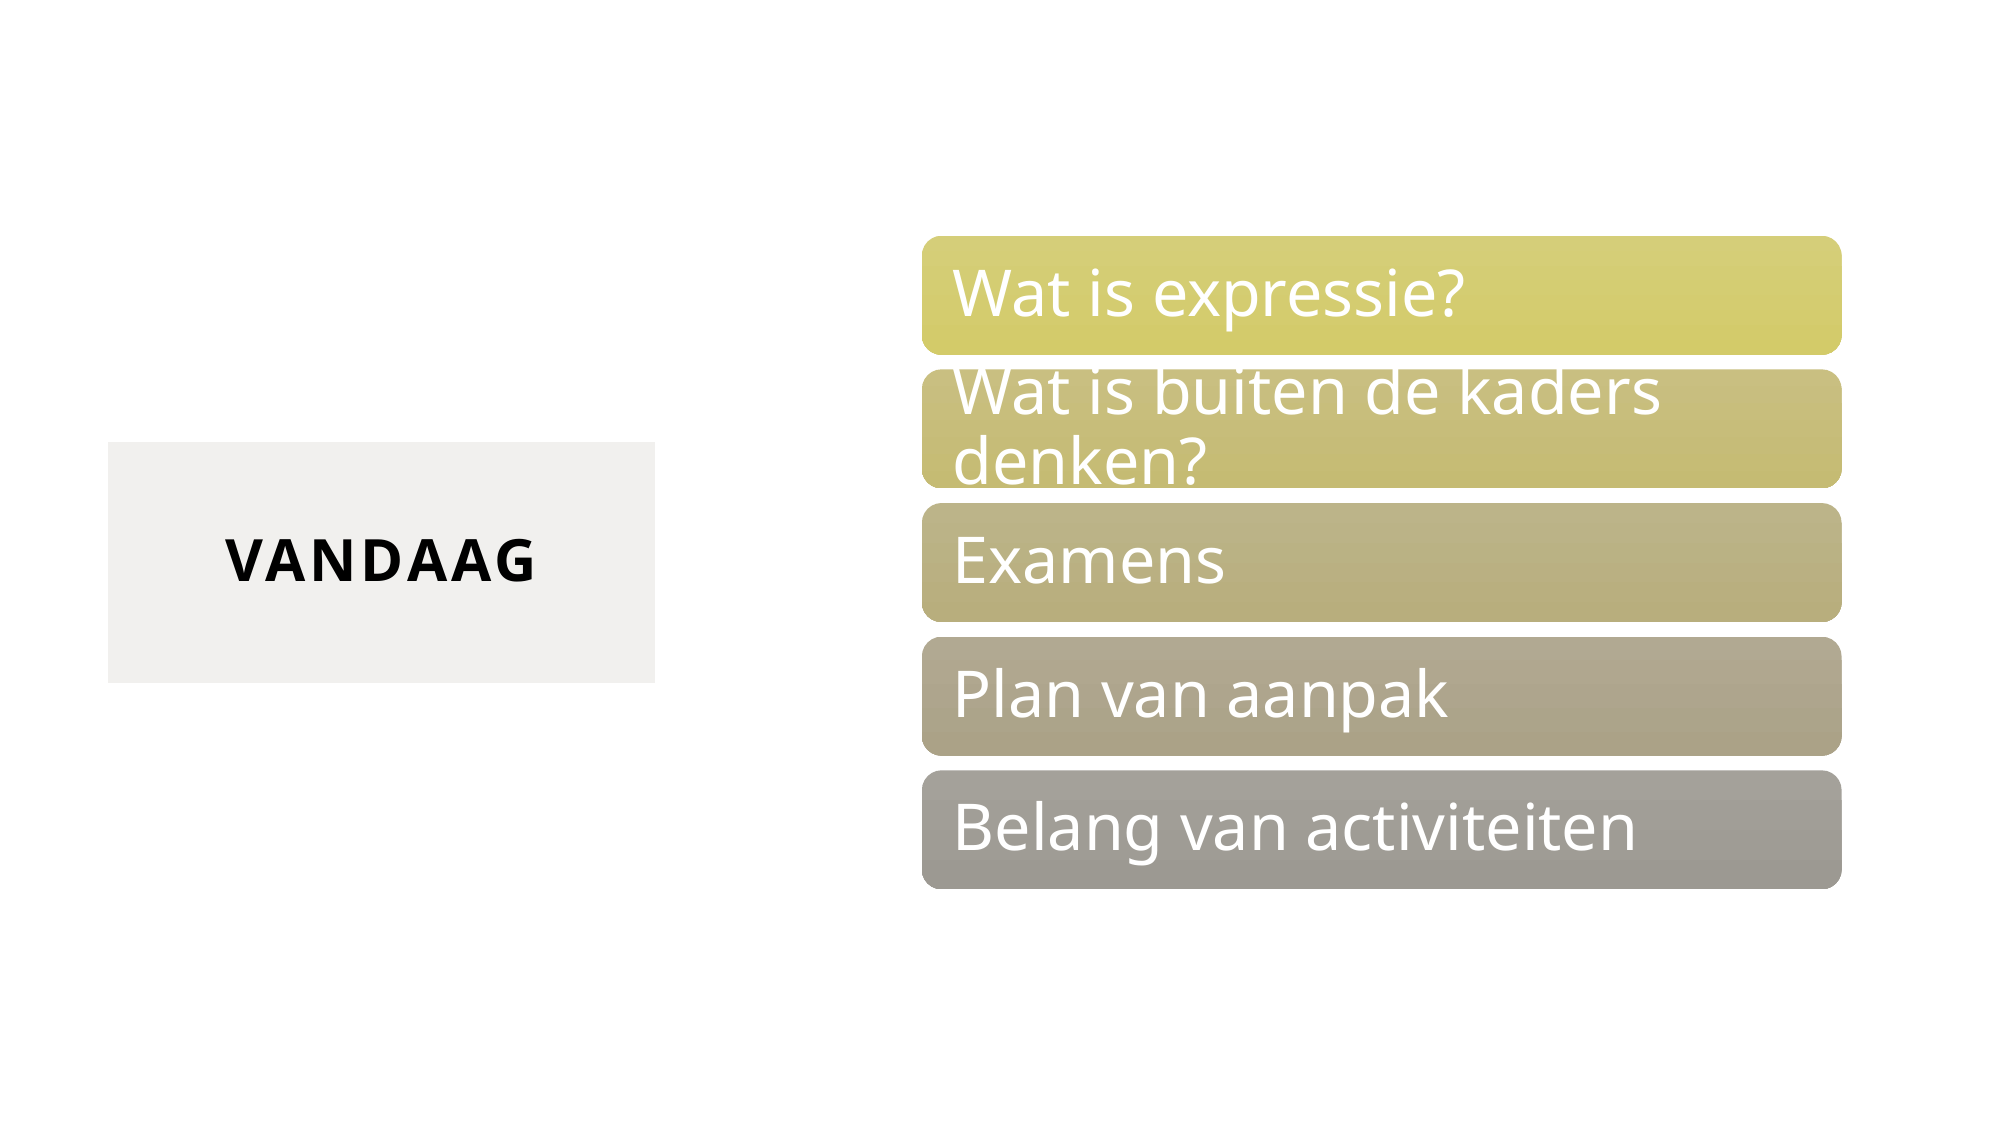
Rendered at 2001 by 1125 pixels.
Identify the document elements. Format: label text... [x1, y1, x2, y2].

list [921, 158, 1842, 967]
title vandaag [103, 437, 660, 688]
